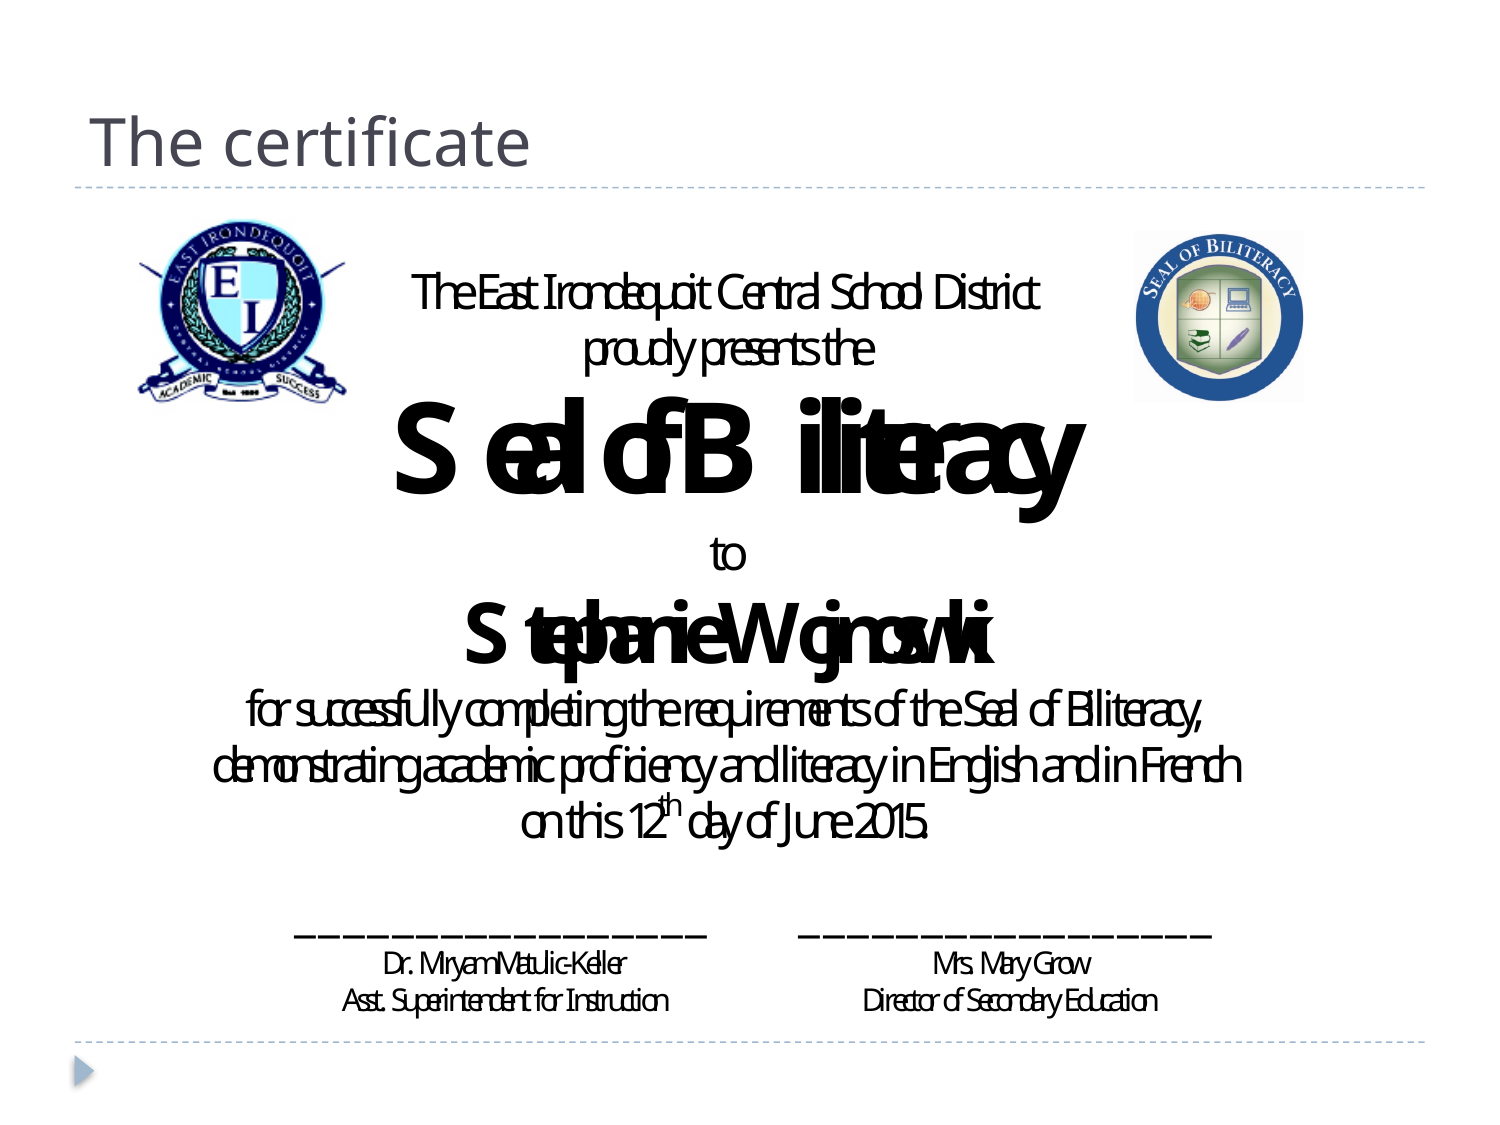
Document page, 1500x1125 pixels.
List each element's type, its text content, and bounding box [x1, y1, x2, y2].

title The certificate [75, 37, 1425, 188]
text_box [124, 192, 1305, 1026]
